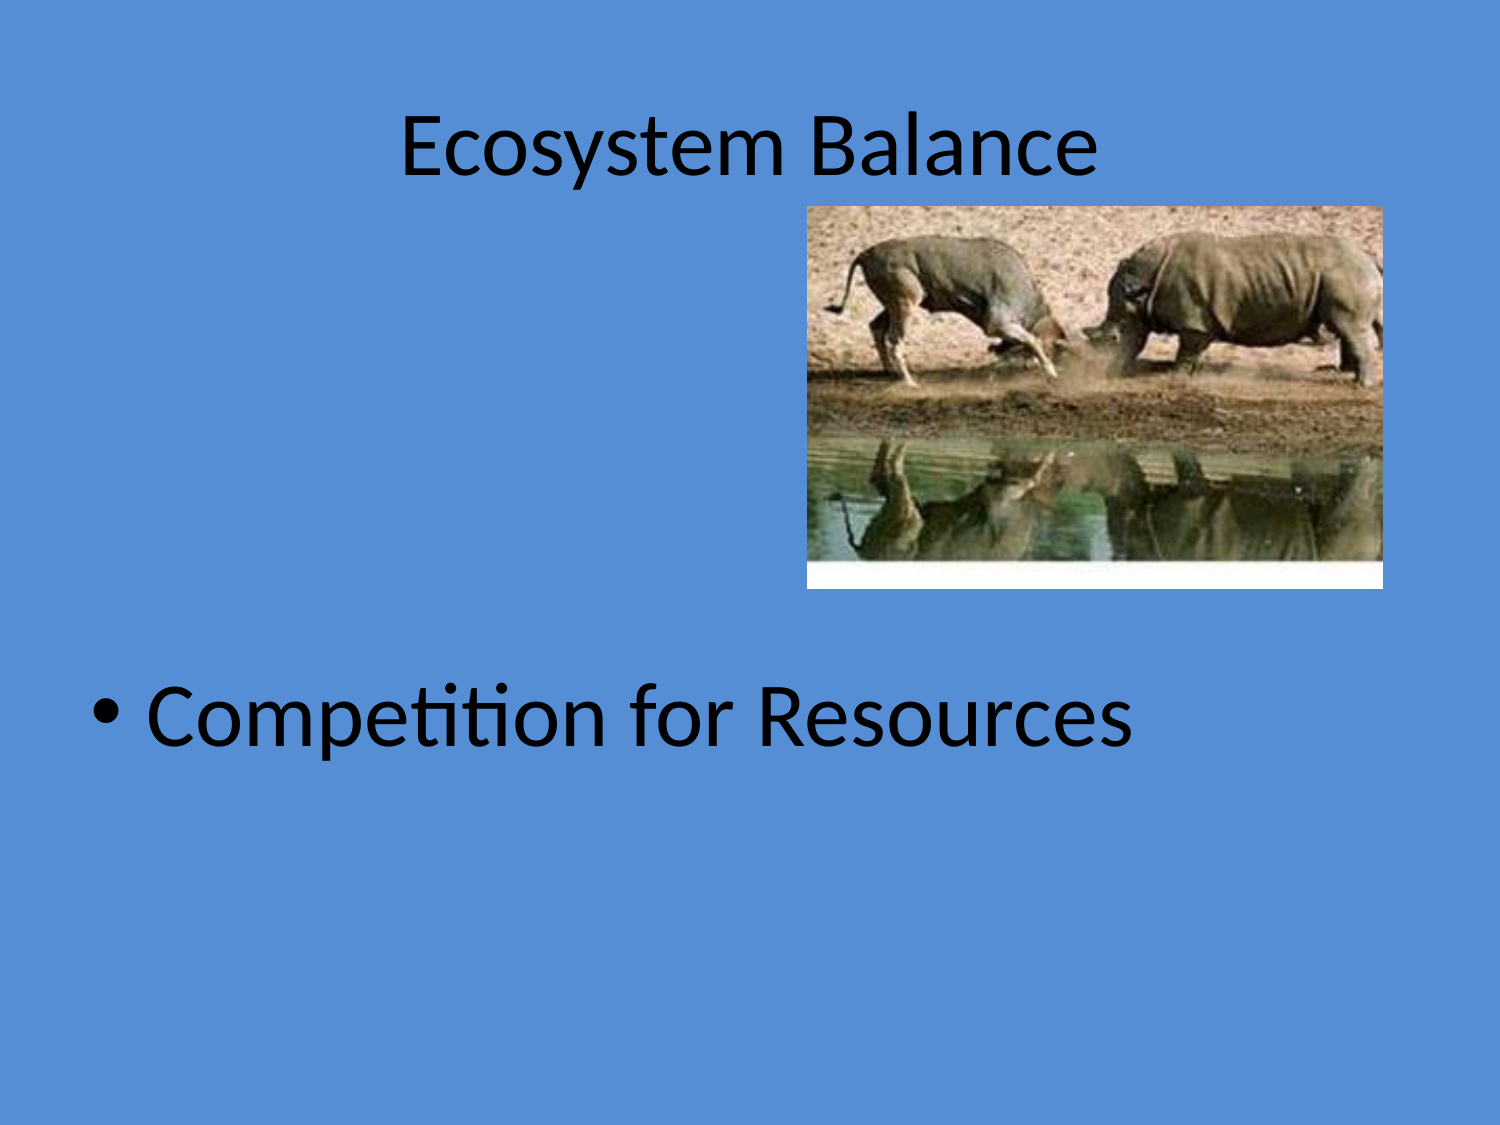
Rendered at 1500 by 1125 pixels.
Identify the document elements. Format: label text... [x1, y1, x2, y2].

title Ecosystem Balance [75, 45, 1425, 233]
picture [806, 206, 1383, 589]
list Competition for Resources [75, 262, 1425, 1005]
